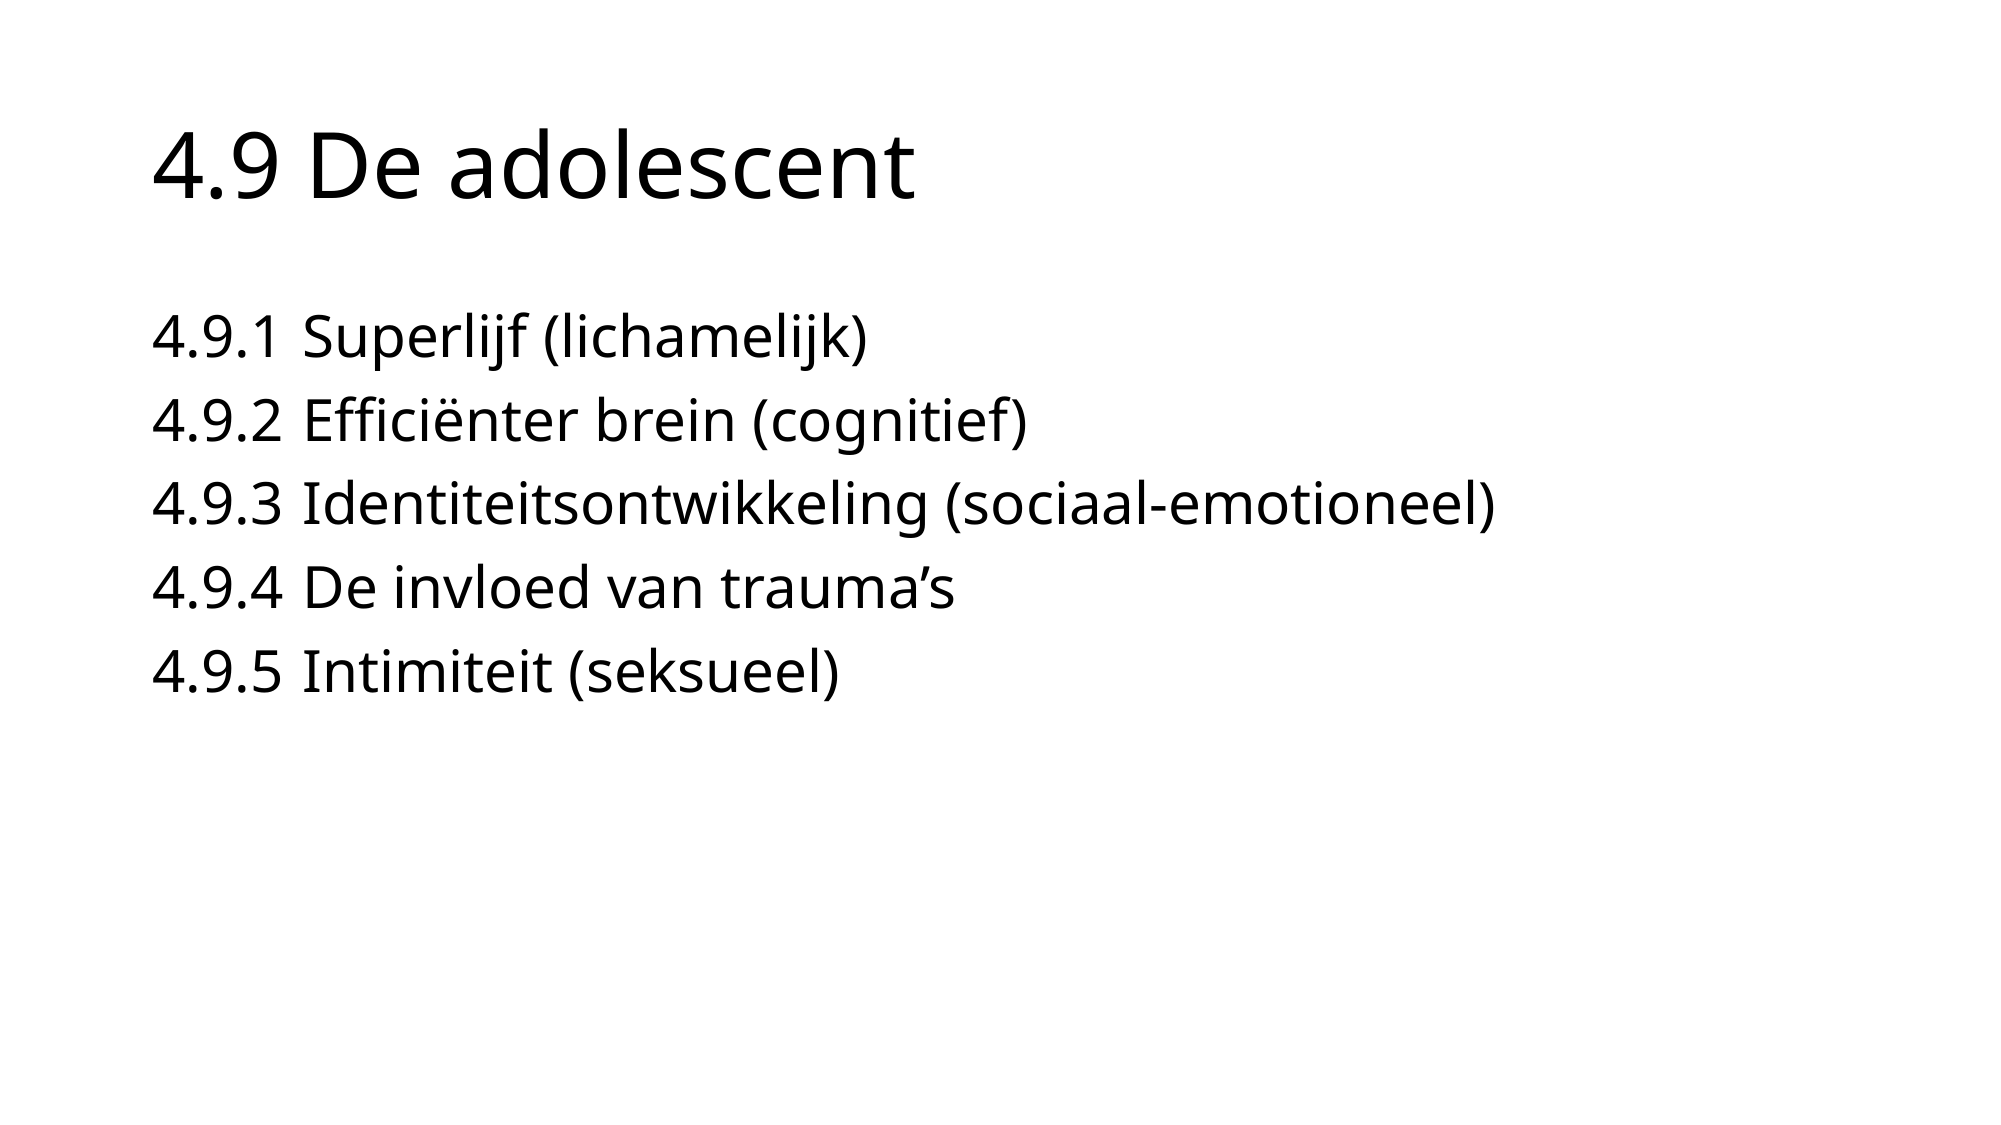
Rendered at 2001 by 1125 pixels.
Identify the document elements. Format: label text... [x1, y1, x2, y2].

title 4.9 De adolescent [137, 59, 1863, 278]
list 4.9.1 Superlijf (lichamelijk) 4.9.2 Efficiënter brein (cognitief) 4.9.3 Identiteitsontwikkeling (sociaal-emotioneel) 4.9.4 De invloed van trauma’s 4.9.5 Intimiteit (seksueel) [137, 299, 1863, 1014]
